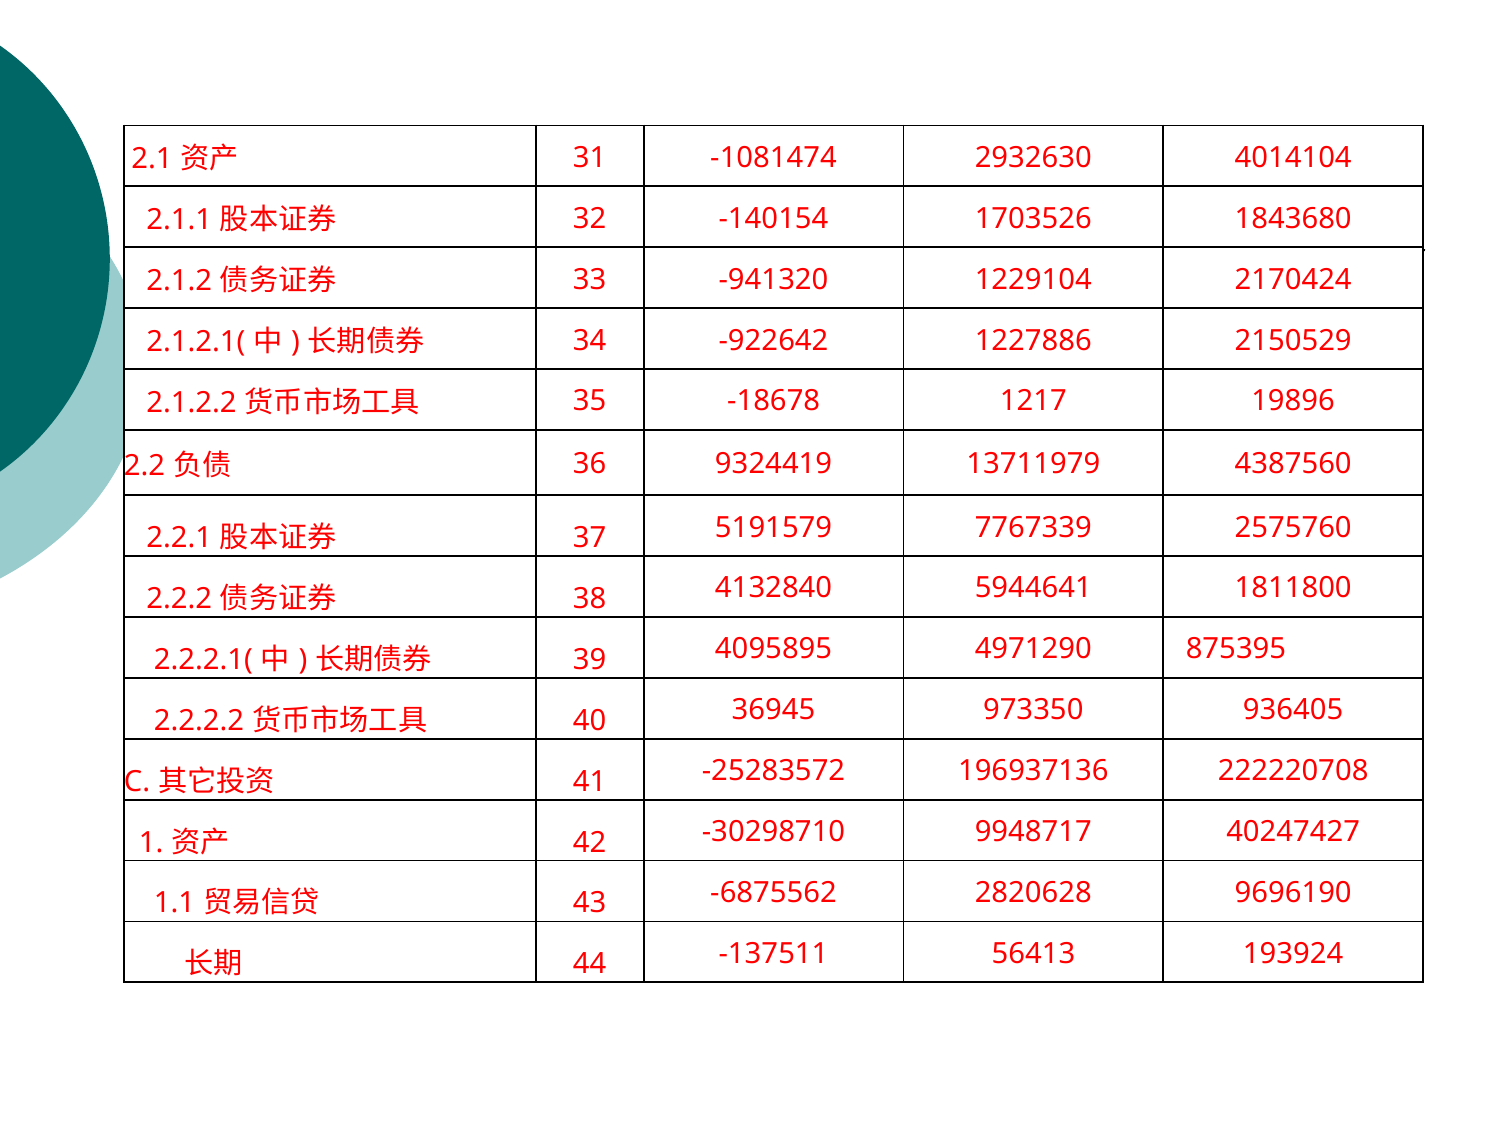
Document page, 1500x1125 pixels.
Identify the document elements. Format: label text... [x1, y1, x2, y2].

table_cell -18678 [645, 370, 903, 429]
table_cell 4132840 [645, 557, 903, 616]
table_cell 40 [537, 679, 643, 738]
table_cell 38 [537, 557, 643, 616]
table_cell 1703526 [904, 187, 1162, 246]
table_cell 936405 [1164, 679, 1422, 738]
table_cell 2170424 [1164, 248, 1422, 307]
table_cell 4095895 [645, 618, 903, 677]
table_cell 1811800 [1164, 557, 1422, 616]
table_cell 1229104 [904, 248, 1162, 307]
table_cell -25283572 [645, 740, 903, 799]
table_cell 56413 [904, 922, 1162, 981]
table_cell 13711979 [904, 431, 1162, 494]
table_cell 973350 [904, 679, 1162, 738]
table_cell 36 [537, 431, 643, 494]
table_cell 2.2.2债务证券 [125, 557, 535, 616]
table_cell 2575760 [1164, 496, 1422, 555]
table_cell 33 [537, 248, 643, 307]
table_cell C.其它投资 [125, 740, 535, 799]
table_cell 19896 [1164, 370, 1422, 429]
table_cell 7767339 [904, 496, 1162, 555]
table_cell 4387560 [1164, 431, 1422, 494]
table_cell 2.2.2.1(中)长期债券 [125, 618, 535, 677]
table_header -1081474 [645, 126, 903, 185]
table_cell 44 [537, 922, 643, 981]
table_cell 2.1.1股本证券 [125, 187, 535, 246]
table_cell 32 [537, 187, 643, 246]
table_cell 2.1.2.1(中)长期债券 [125, 309, 535, 368]
table_header 2.1资产 [125, 126, 535, 185]
table_cell 9324419 [645, 431, 903, 494]
table_cell 1.资产 [125, 801, 535, 860]
table_cell -140154 [645, 187, 903, 246]
table_cell 2.2.2.2货币市场工具 [125, 679, 535, 738]
table_cell 2.1.2.2货币市场工具 [125, 370, 535, 429]
table_cell 2.2负债 [125, 431, 535, 494]
table_cell 875395 [1164, 618, 1422, 677]
table_cell 2820628 [904, 861, 1162, 921]
table_cell -137511 [645, 922, 903, 981]
table_cell 42 [537, 801, 643, 860]
table_cell 2.1.2债务证券 [125, 248, 535, 307]
table_header 31 [537, 126, 643, 185]
table_cell 2.2.1股本证券 [125, 496, 535, 555]
table_cell -30298710 [645, 801, 903, 860]
table_cell 37 [537, 496, 643, 555]
table_cell 1.1贸易信贷 [125, 861, 535, 921]
table_cell 35 [537, 370, 643, 429]
table_cell 5191579 [645, 496, 903, 555]
table_cell 196937136 [904, 740, 1162, 799]
table_cell -922642 [645, 309, 903, 368]
table_cell 5944641 [904, 557, 1162, 616]
table_cell -6875562 [645, 861, 903, 921]
table_cell 222220708 [1164, 740, 1422, 799]
table_cell 39 [537, 618, 643, 677]
table_cell 长期 [125, 922, 535, 981]
table_cell 1217 [904, 370, 1162, 429]
table_cell 43 [537, 861, 643, 921]
table_cell 41 [537, 740, 643, 799]
table_cell 4971290 [904, 618, 1162, 677]
table_cell 9948717 [904, 801, 1162, 860]
table_header 2932630 [904, 126, 1162, 185]
table_cell 9696190 [1164, 861, 1422, 921]
table_cell 2150529 [1164, 309, 1422, 368]
table_cell 1227886 [904, 309, 1162, 368]
table_cell 40247427 [1164, 801, 1422, 860]
table_cell 36945 [645, 679, 903, 738]
table_cell 1843680 [1164, 187, 1422, 246]
table_cell -941320 [645, 248, 903, 307]
table_header 4014104 [1164, 126, 1422, 185]
table_cell 34 [537, 309, 643, 368]
table_cell 193924 [1164, 922, 1422, 981]
